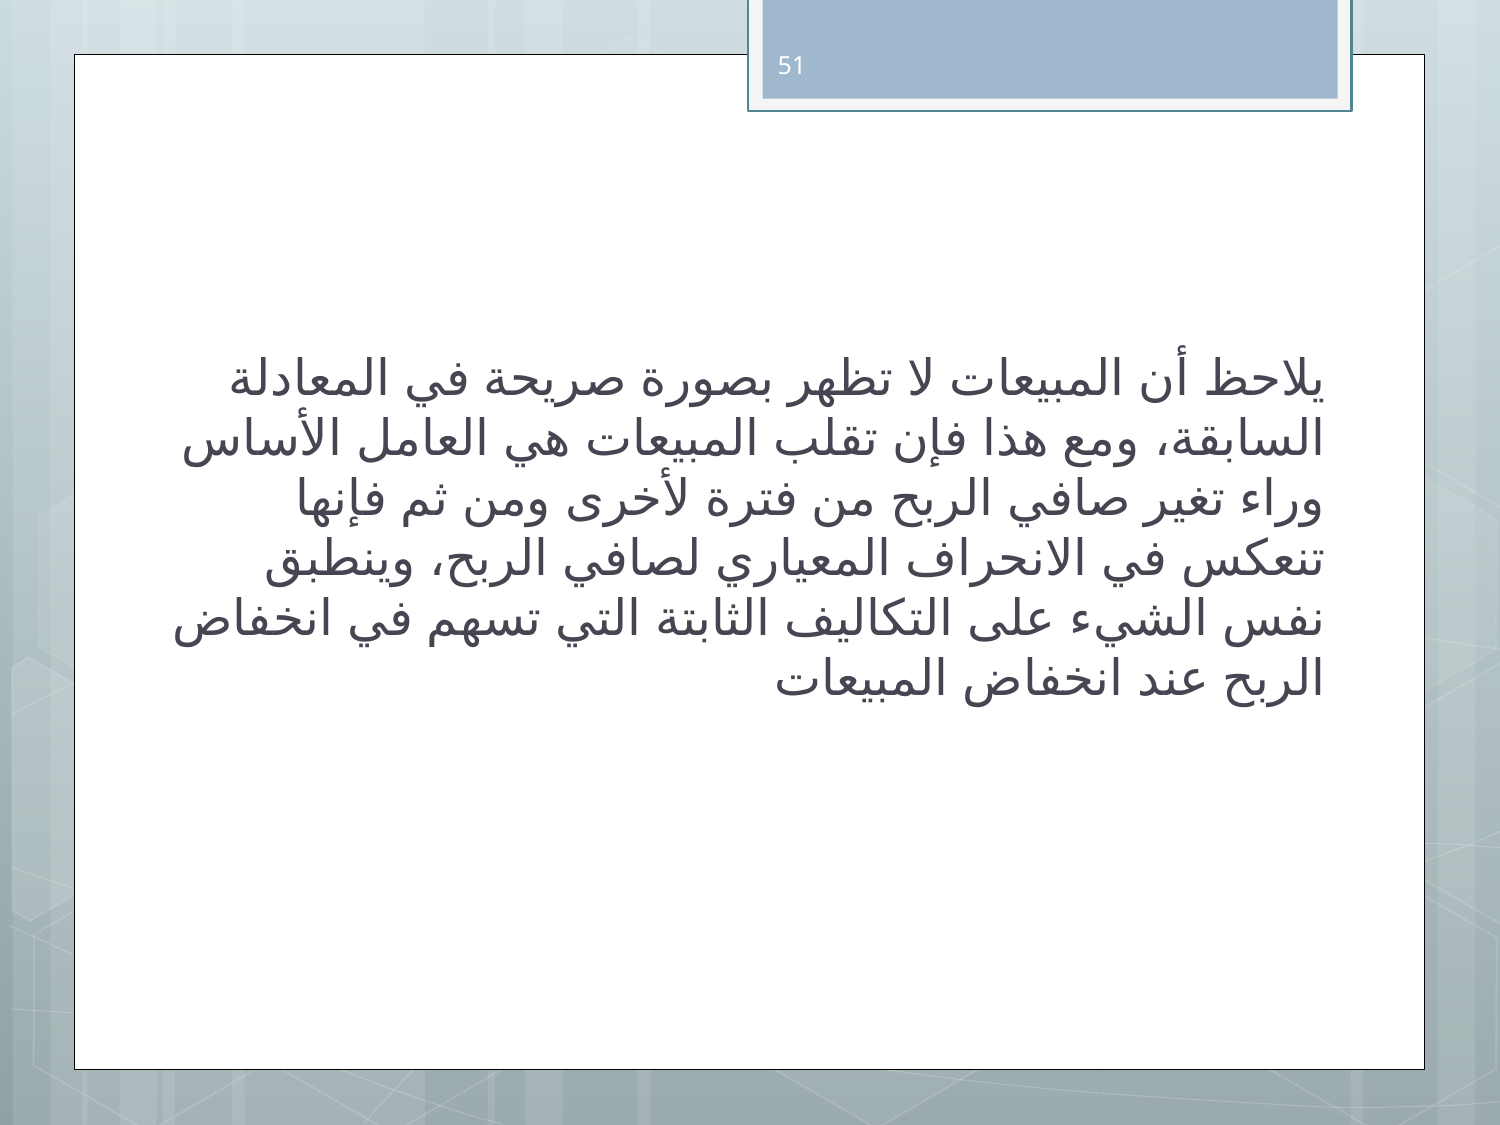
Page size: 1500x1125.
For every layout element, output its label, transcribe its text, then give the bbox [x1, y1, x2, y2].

slide_number 51 [762, 36, 982, 97]
list يلاحظ أن المبيعات لا تظهر بصورة صريحة في المعادلة السابقة، ومع هذا فإن تقلب المبيعات هي العامل الأساس وراء تغير صافي الربح من فترة لأخرى ومن ثم فإنها تنعكس في الانحراف المعياري لصافي الربح، وينطبق نفس الشيء على التكاليف الثابتة التي تسهم في انخفاض الربح عند انخفاض المبيعات [147, 338, 1353, 705]
